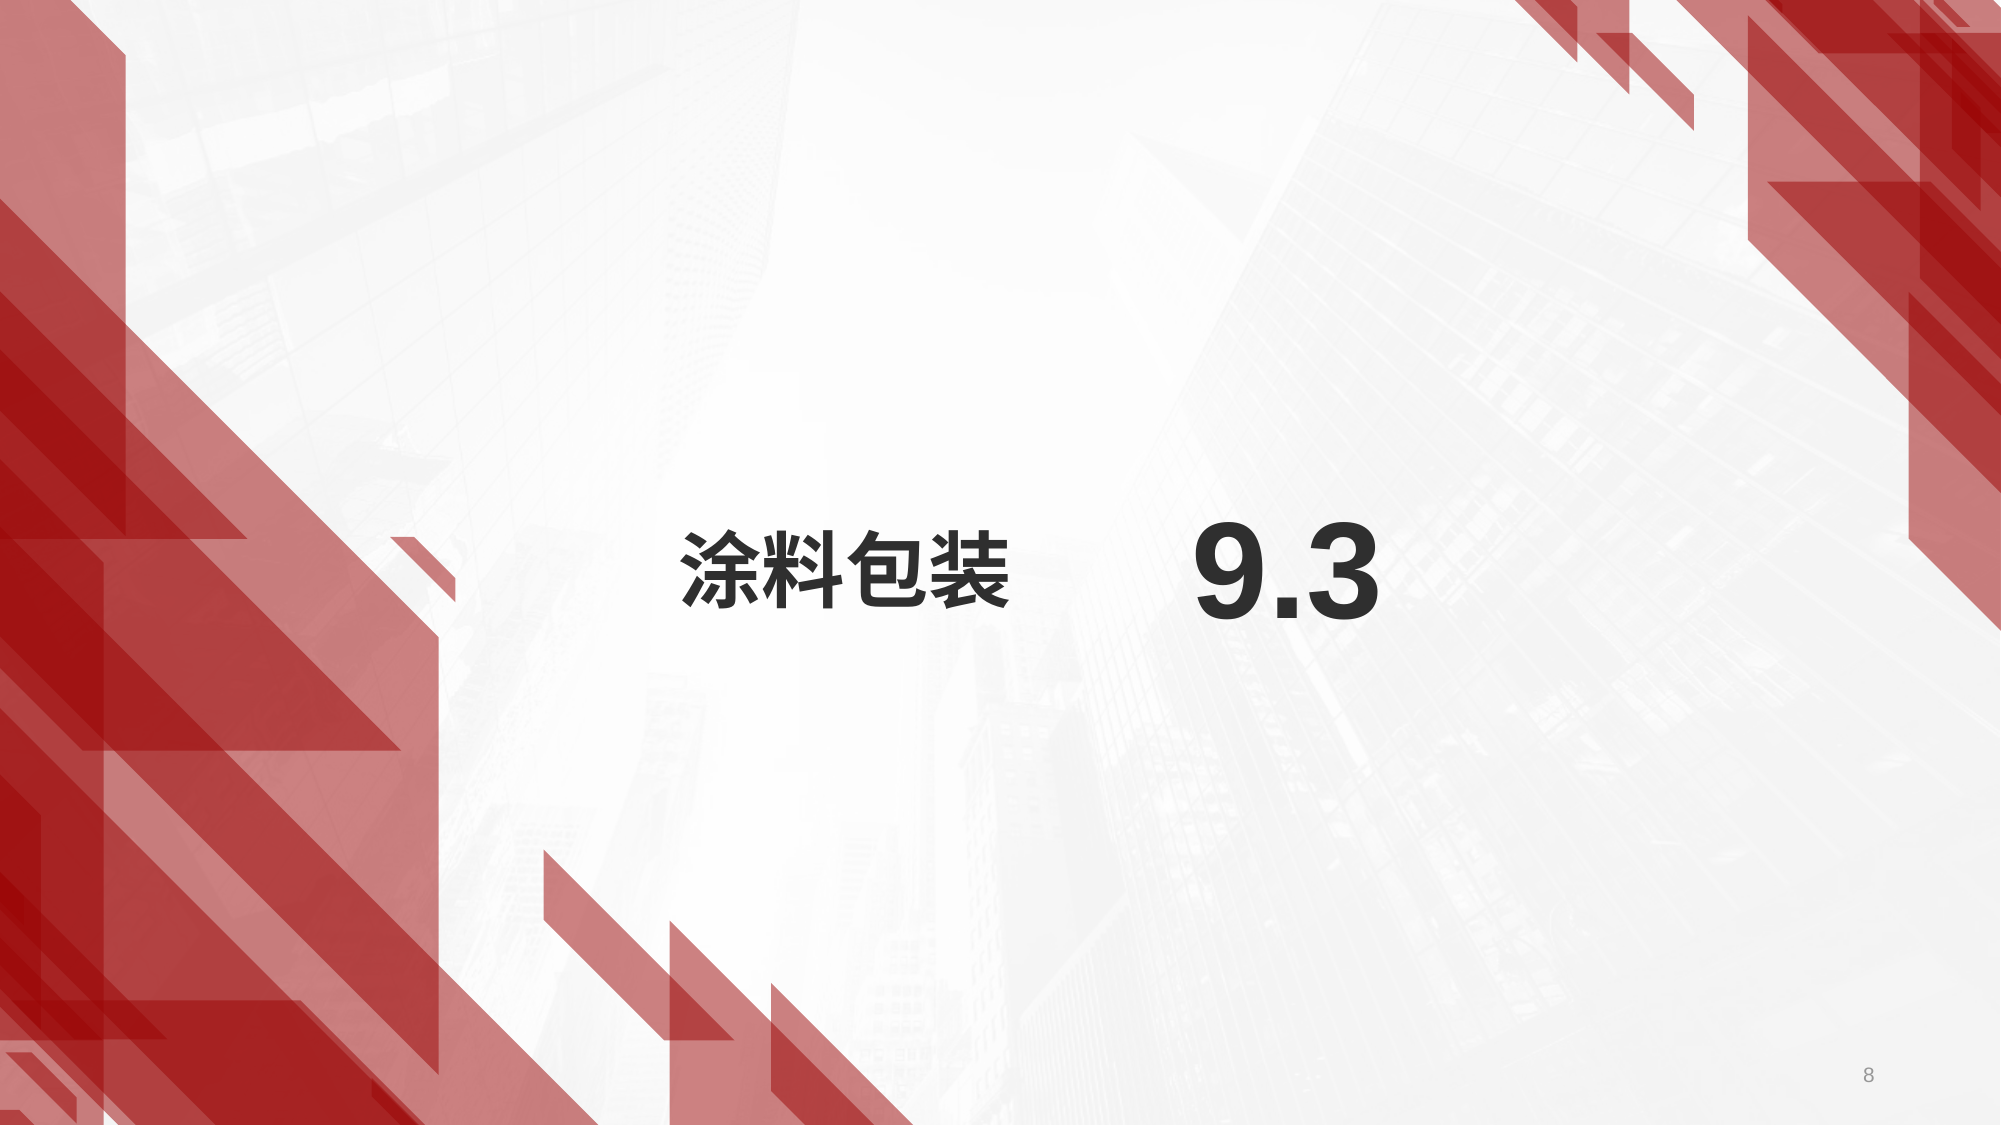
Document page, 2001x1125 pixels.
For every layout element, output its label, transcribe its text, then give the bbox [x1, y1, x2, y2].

slide_number 8 [1452, 1056, 1890, 1092]
list 9.3 [1176, 471, 1401, 654]
title 涂料包装 [663, 499, 1032, 626]
